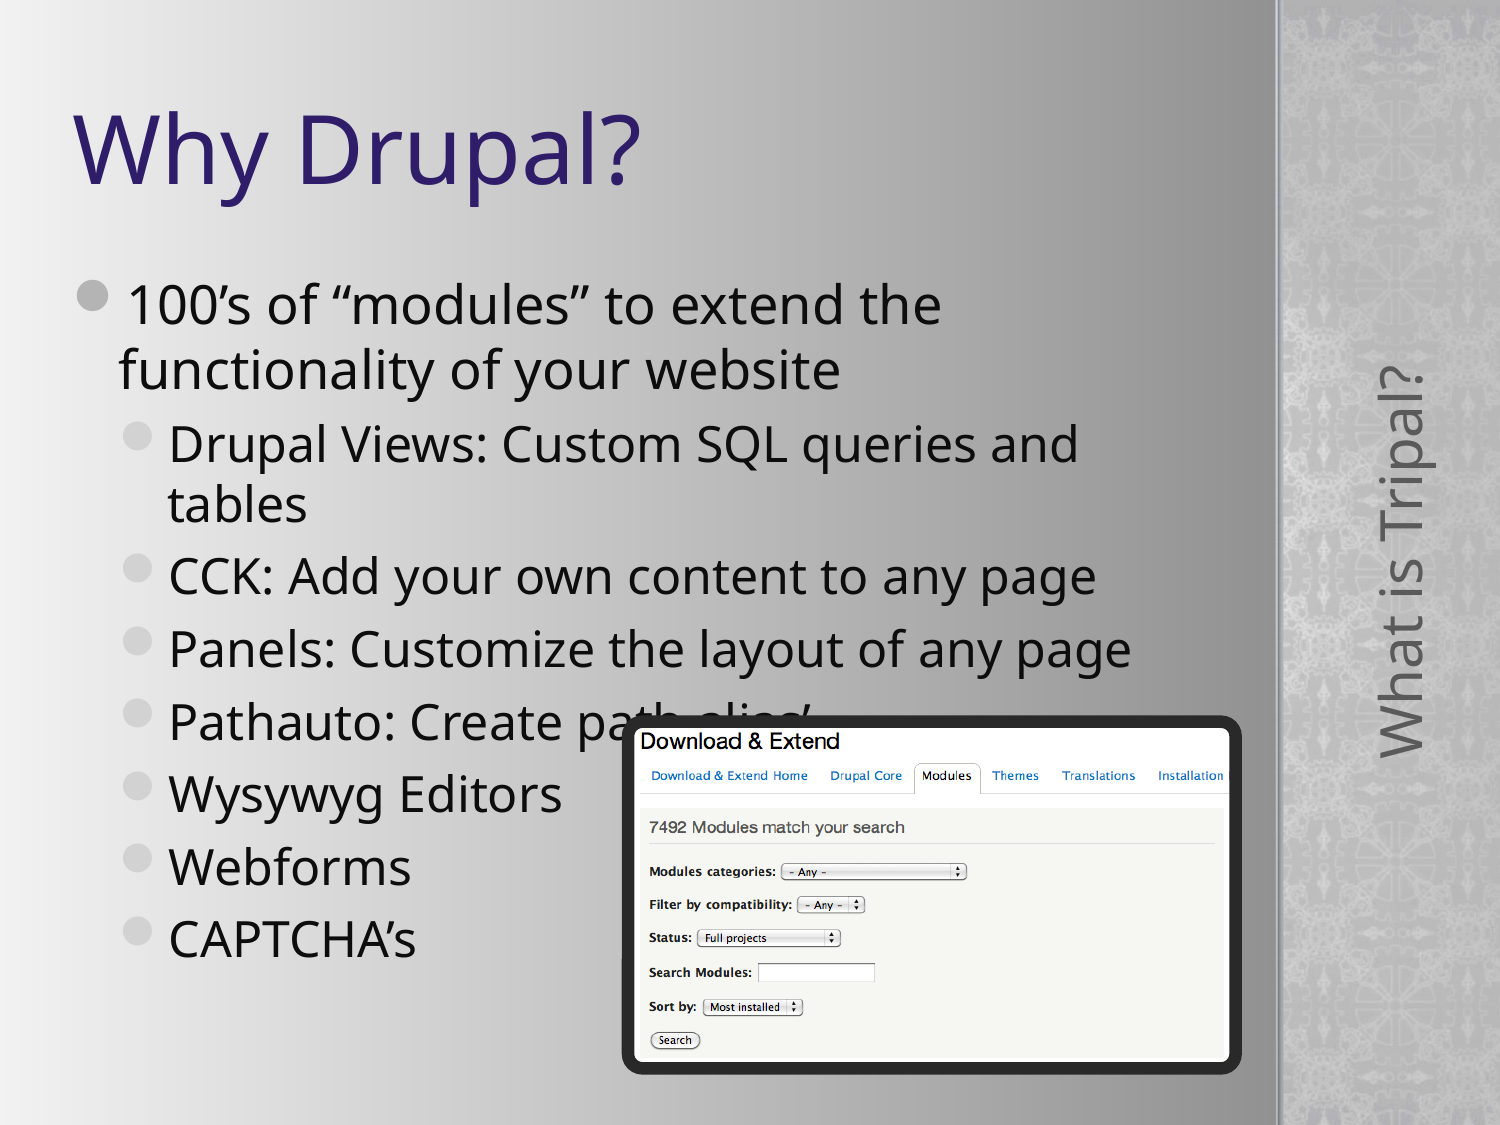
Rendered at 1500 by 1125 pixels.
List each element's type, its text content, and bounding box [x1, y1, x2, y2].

list 100’s of “modules” to extend the functionality of your website Drupal Views: Custom SQL queries and tables CCK: Add your own content to any page Panels: Customize the layout of any page Pathauto: Create path alias’ Wysywyg Editors Webforms CAPTCHA’s [57, 262, 1220, 1005]
picture [1275, 0, 1500, 1125]
title Why Drupal? [57, 86, 1220, 207]
picture [627, 721, 1237, 1069]
